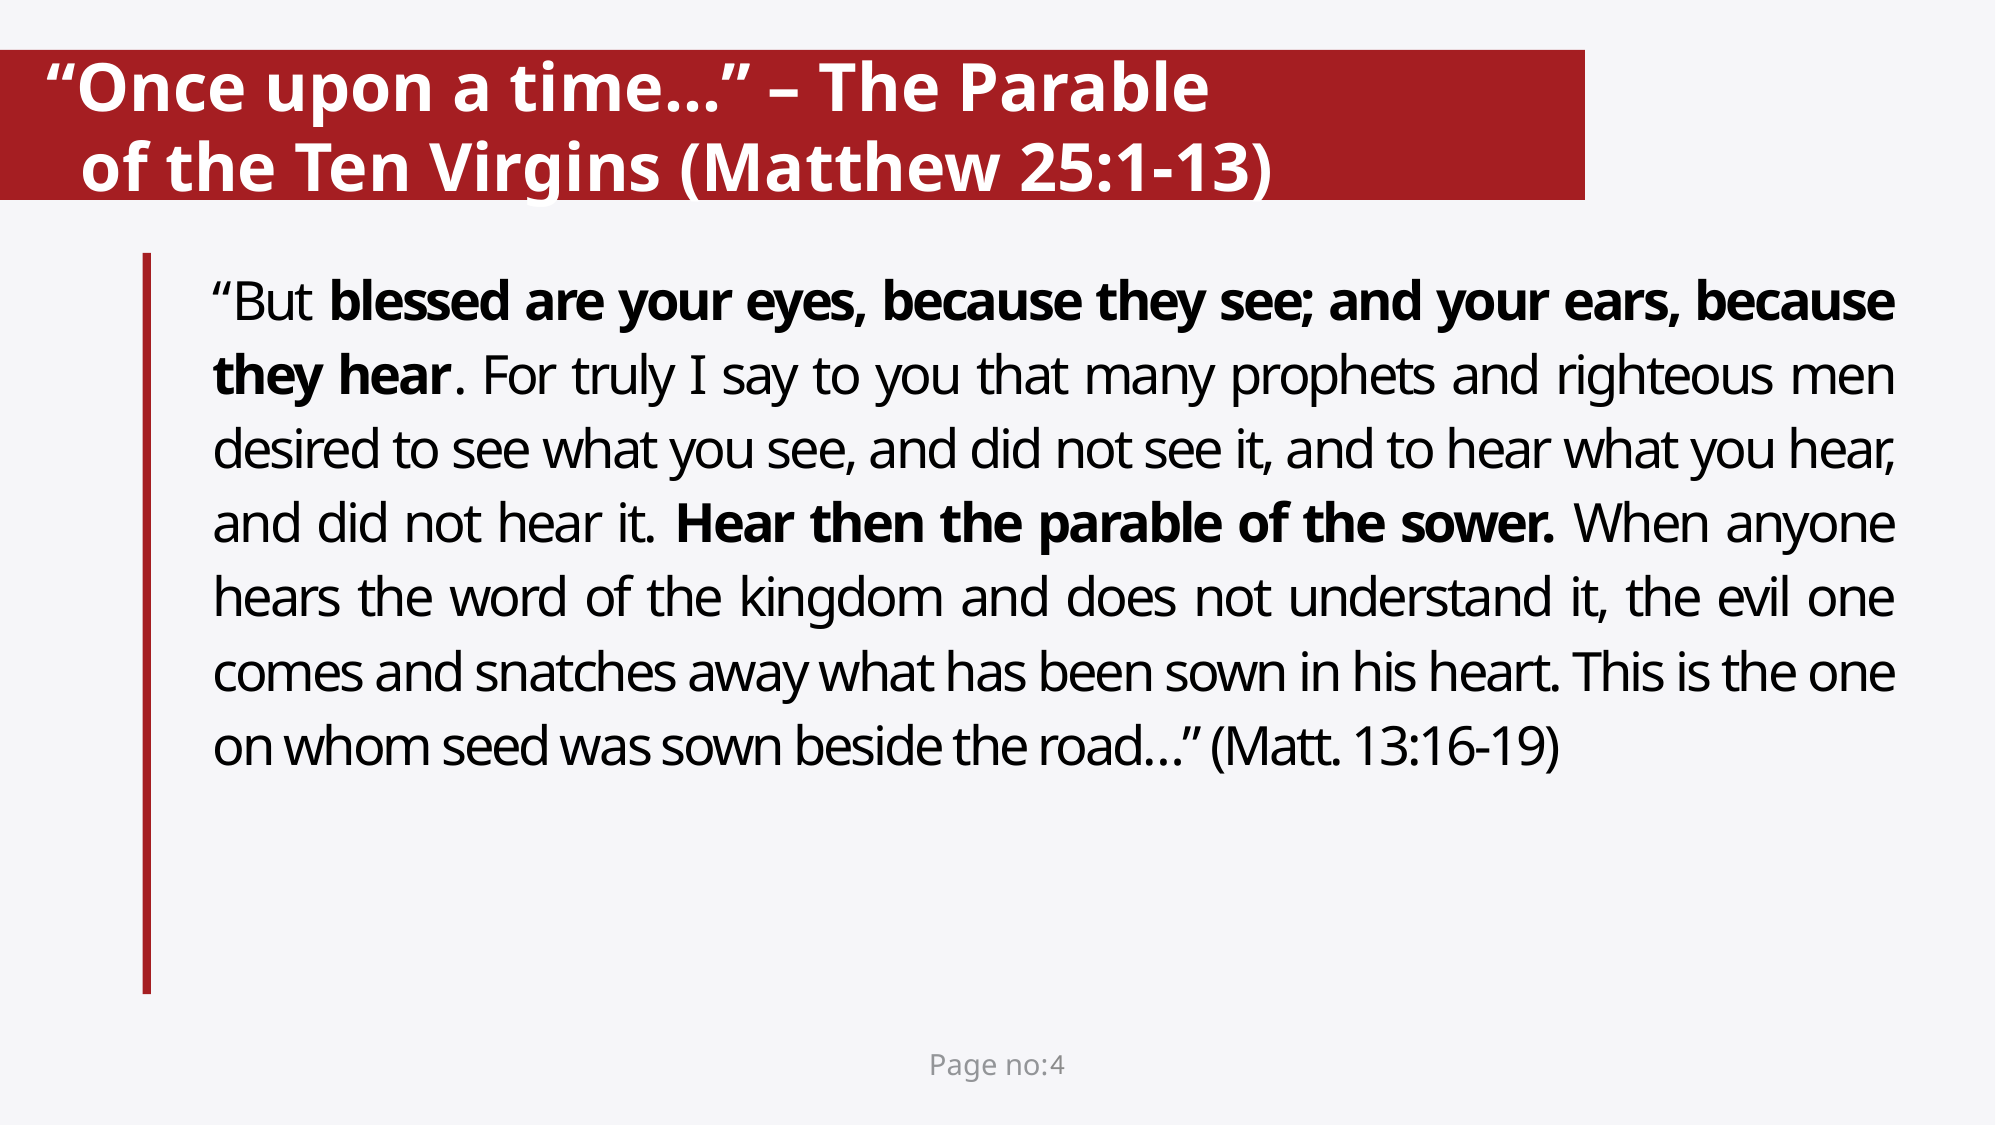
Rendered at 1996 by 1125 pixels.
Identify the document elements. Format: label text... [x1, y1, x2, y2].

subtitle “But blessed are your eyes, because they see; and your ears, because they hear. For truly I say to you that many prophets and righteous men desired to see what you see, and did not see it, and to hear what you hear, and did not hear it. Hear then the parable of the sower. When anyone hears the word of the kingdom and does not understand it, the evil one comes and snatches away what has been sown in his heart. This is the one on whom seed was sown beside the road…” (Matt. 13:16-19) [197, 249, 1910, 1000]
title “Once upon a time…” – The Parable of the Ten Virgins (Matthew 25:1-13) [14, 62, 1810, 188]
